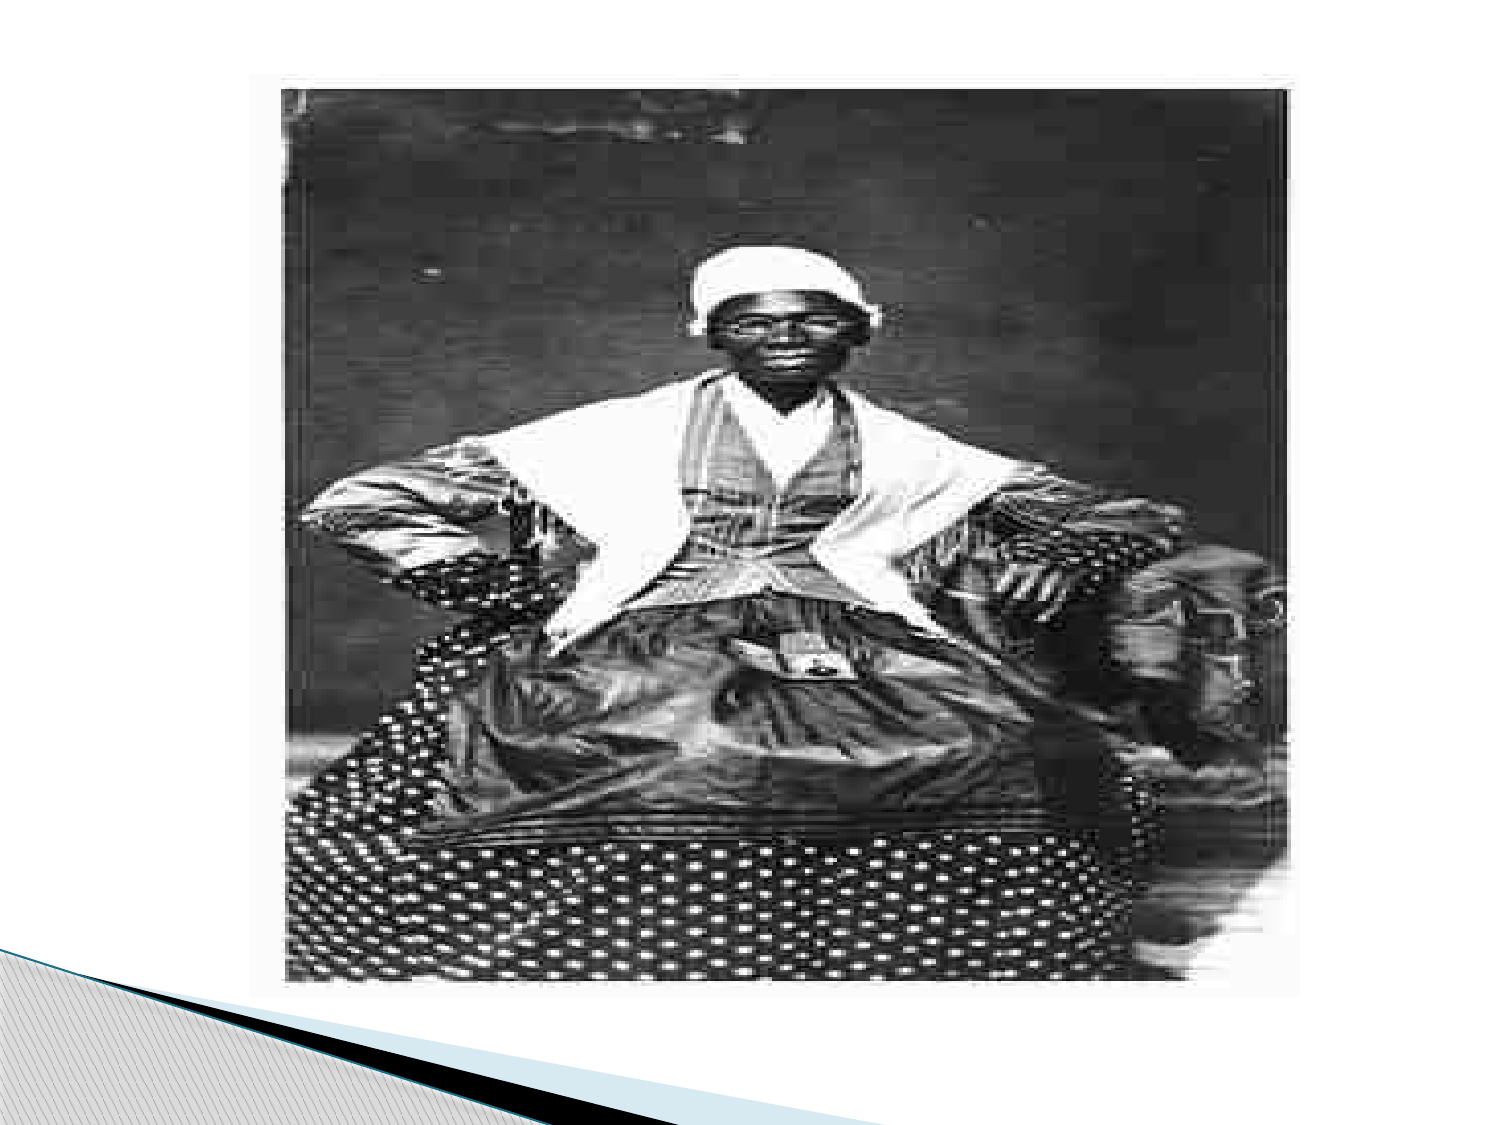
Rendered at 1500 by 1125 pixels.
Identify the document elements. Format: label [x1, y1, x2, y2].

picture [249, 74, 1301, 998]
